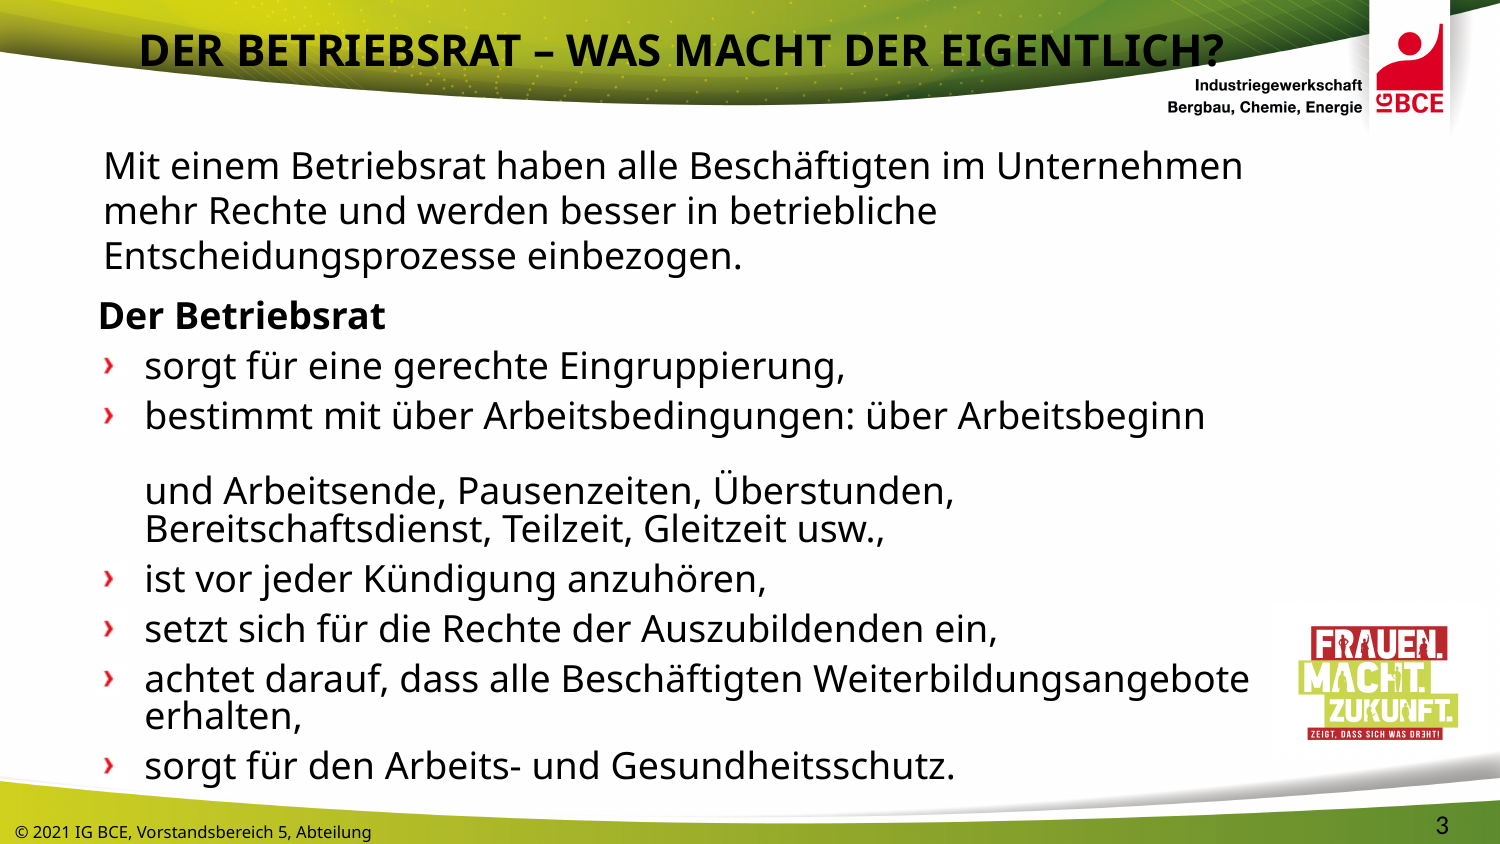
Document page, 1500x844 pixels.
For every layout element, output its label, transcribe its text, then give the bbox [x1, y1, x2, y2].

text_box Mit einem Betriebsrat haben alle Beschäftigten im Unternehmen mehr Rechte und werden besser in betriebliche Entscheidungsprozesse einbezogen. [103, 141, 1333, 277]
slide_number 3 [1114, 801, 1465, 844]
text_box Der Betriebsrat – was macht der eigentlich? [124, 19, 1256, 70]
text_box Der Betriebsrat sorgt für eine gerechte Eingruppierung, bestimmt mit über Arbeitsbedingungen: über Arbeitsbeginn und Arbeitsende, Pausenzeiten, Überstunden, Bereitschaftsdienst, Teilzeit, Gleitzeit usw., ist vor jeder Kündigung anzuhören, setzt sich für die Rechte der Auszubildenden ein, achtet darauf, dass alle Beschäftigten Weiterbildungsangebote erhalten, sorgt für den Arbeits- und Gesundheitsschutz. [97, 287, 1256, 798]
picture [0, 0, 1500, 844]
